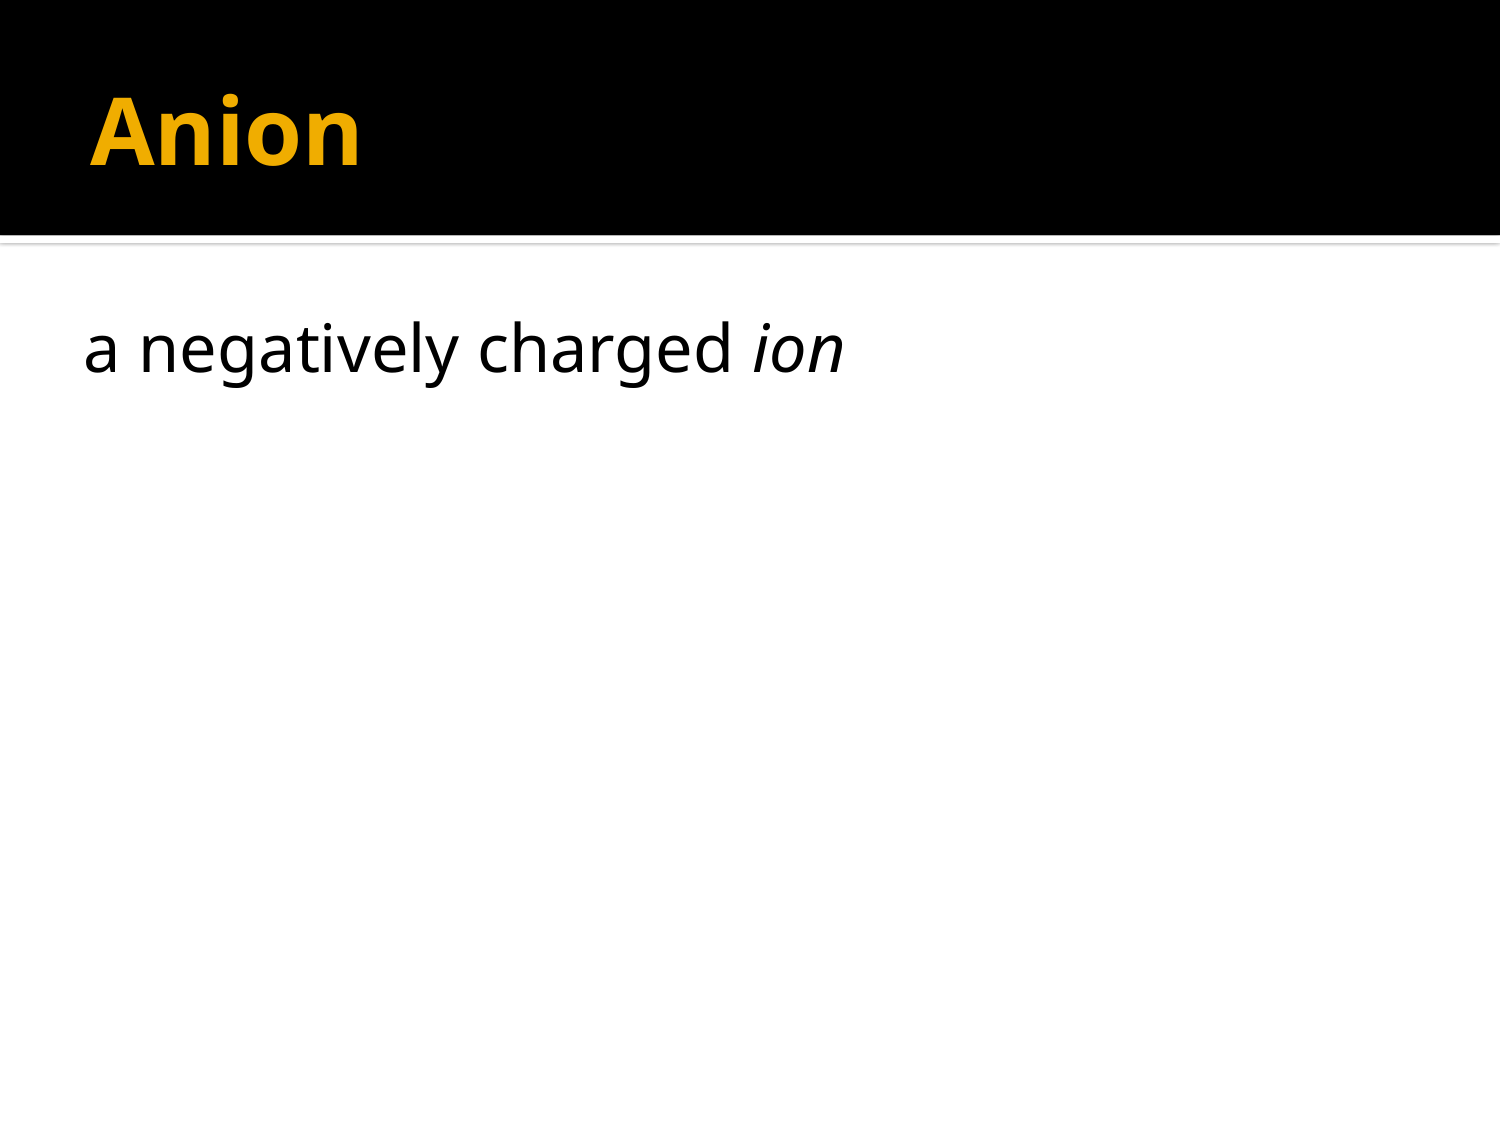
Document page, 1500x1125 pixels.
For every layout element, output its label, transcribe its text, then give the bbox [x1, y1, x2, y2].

list a negatively charged ion [75, 291, 1425, 1050]
title Anion [75, 25, 1425, 231]
